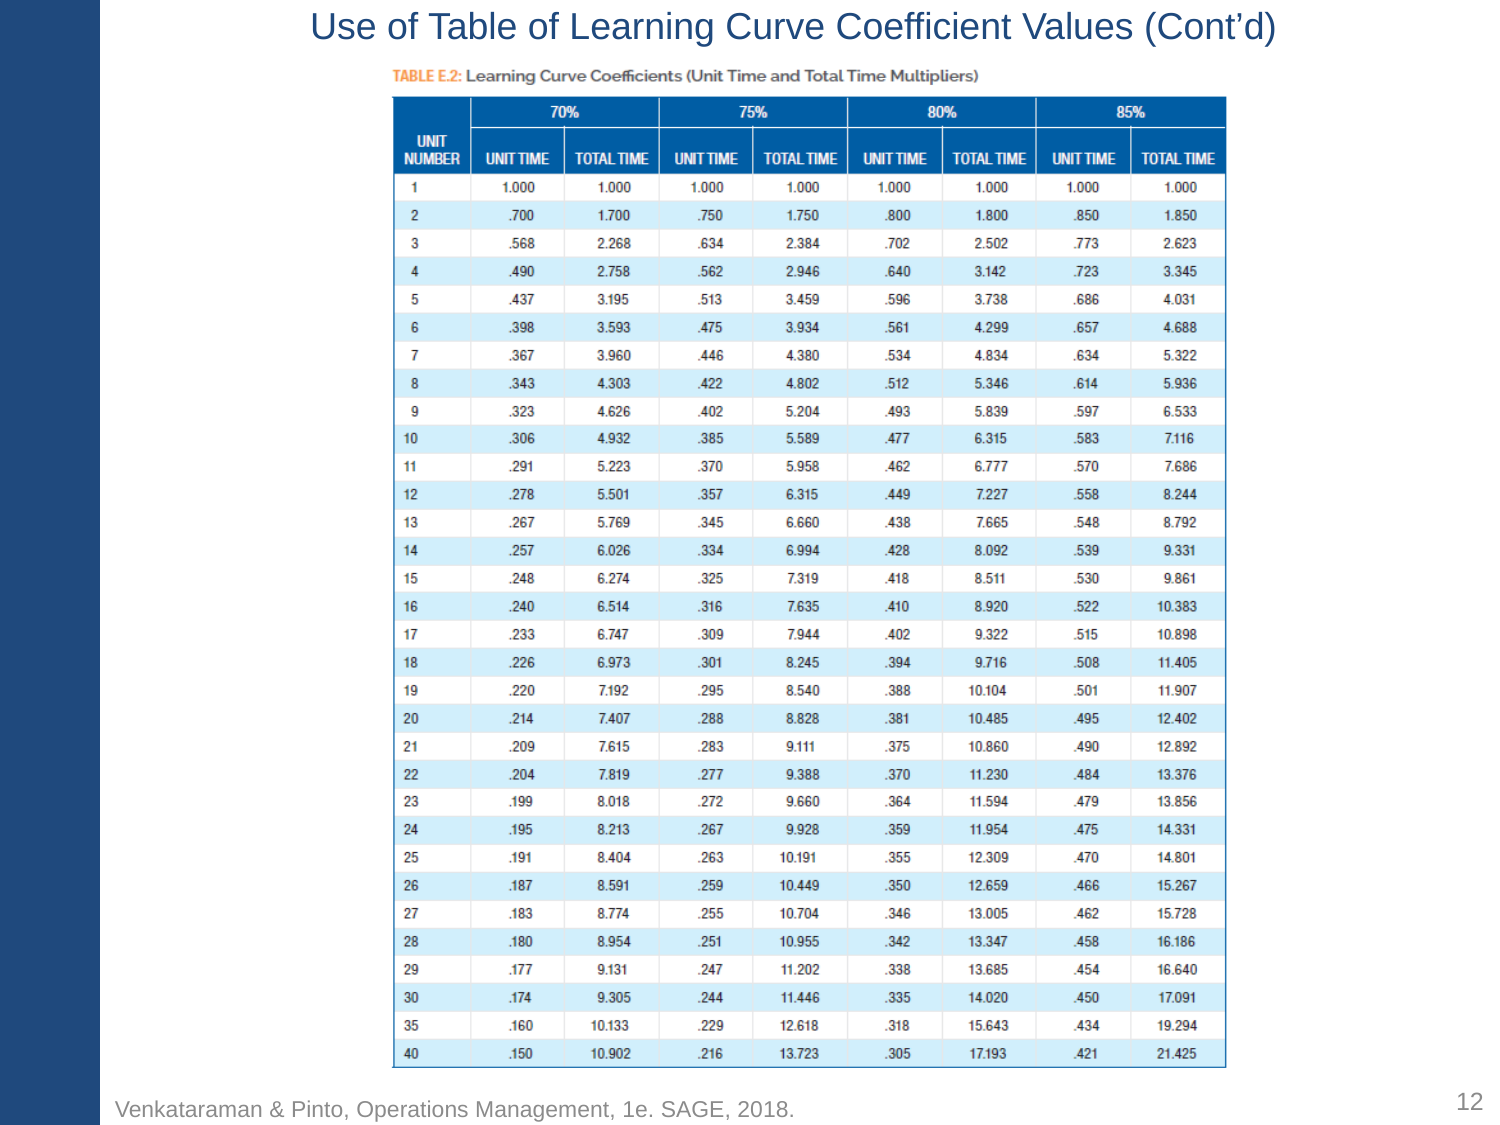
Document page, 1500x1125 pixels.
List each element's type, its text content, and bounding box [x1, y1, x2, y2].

slide_number 12 [1437, 1074, 1499, 1125]
footer Venkataraman & Pinto, Operations Management, 1e. SAGE, 2018. [99, 1087, 1250, 1125]
picture [387, 63, 1238, 1076]
title Use of Table of Learning Curve Coefficient Values (Cont’d) [162, 0, 1425, 50]
